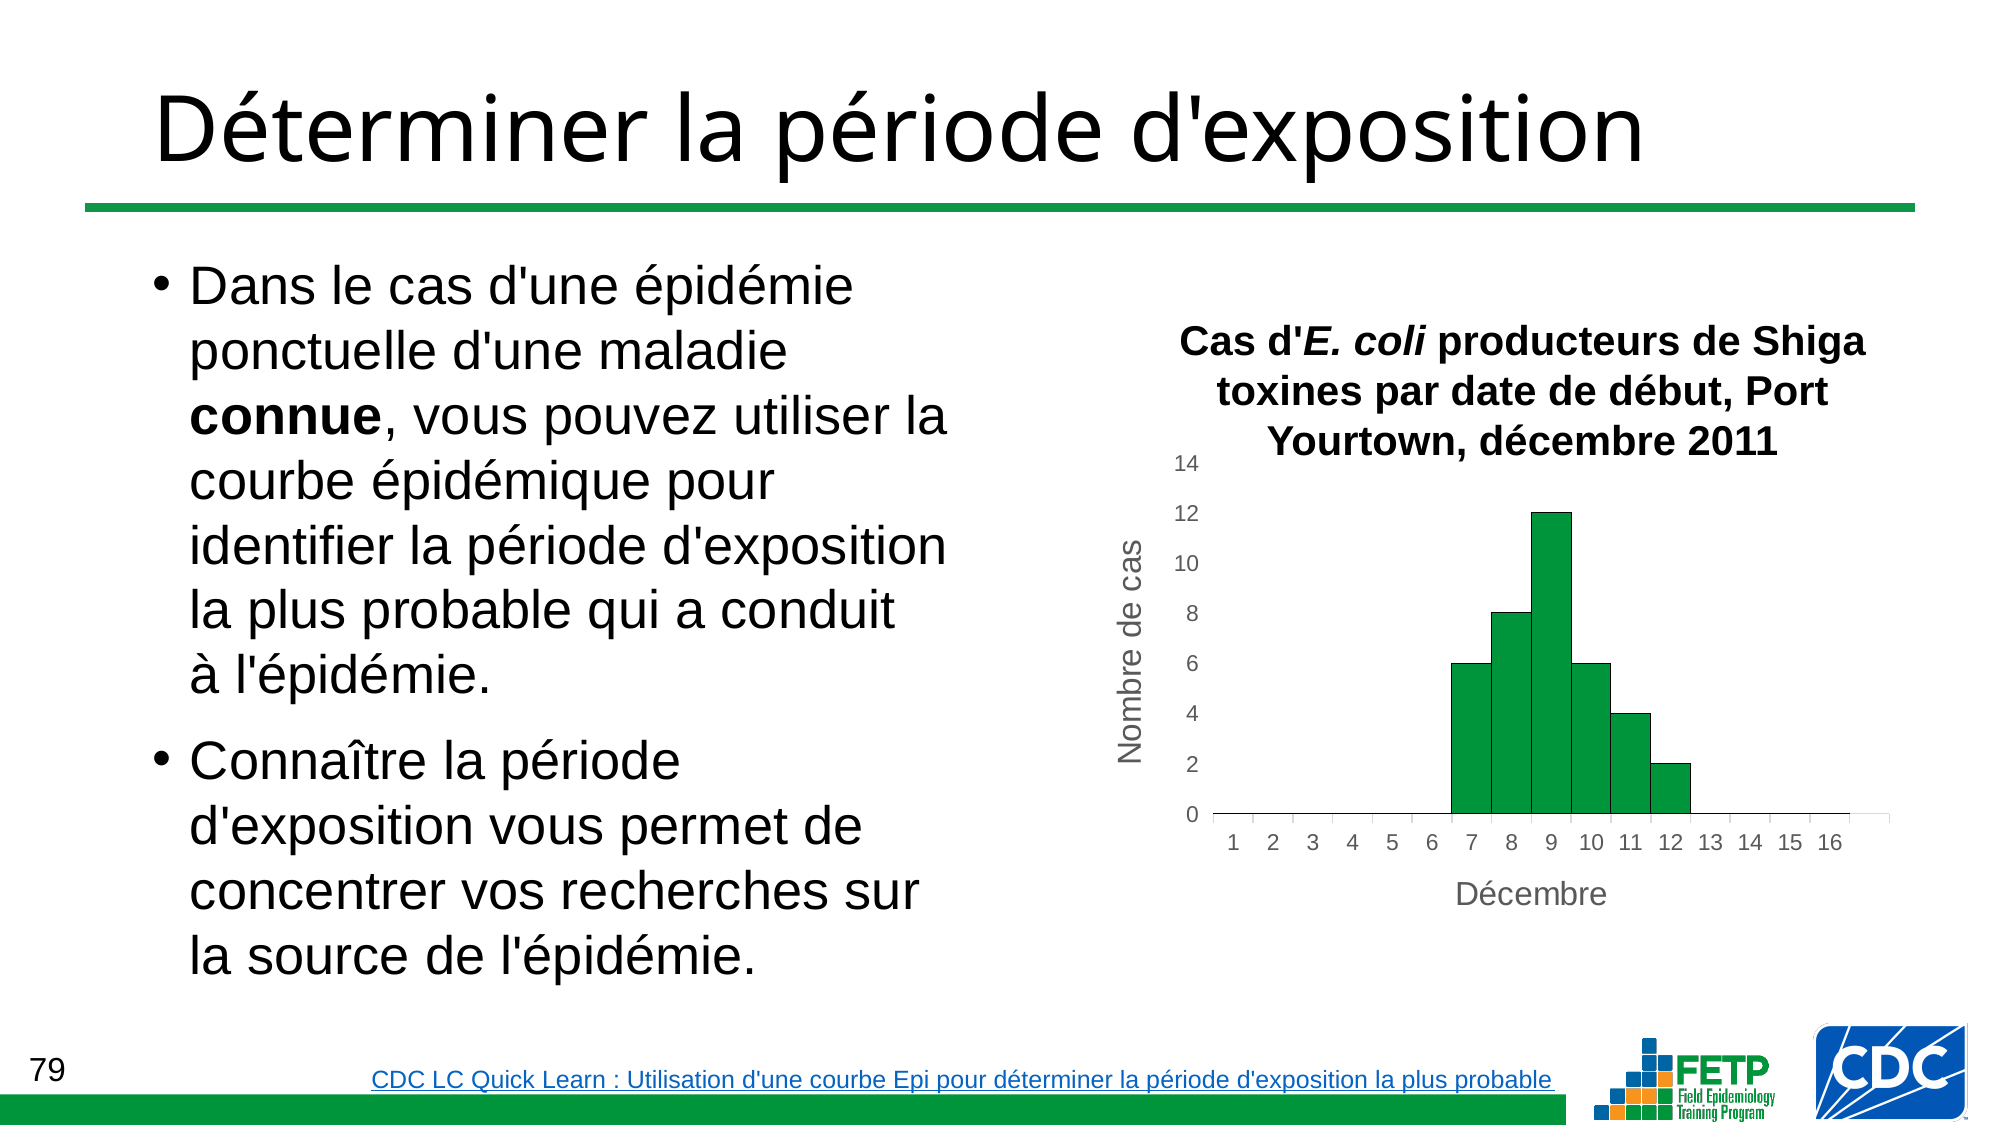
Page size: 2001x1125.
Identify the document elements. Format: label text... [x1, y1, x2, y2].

title Déterminer la période d'exposition [137, 75, 1863, 207]
picture [1594, 1038, 1775, 1122]
text_box Cas d'E. coli producteurs de Shiga toxines par date de début, Port Yourtown, décembre 2011 [1106, 305, 1939, 439]
list CDC LC Quick Learn : Utilisation d'une courbe Epi pour déterminer la période d'exposition la plus probable [265, 1061, 1570, 1073]
chart [1074, 438, 1907, 947]
picture [1813, 1023, 1968, 1122]
list Dans le cas d'une épidémie ponctuelle d'une maladie connue, vous pouvez utiliser la courbe épidémique pour identifier la période d'exposition la plus probable qui a conduit à l'épidémie. Connaître la période d'exposition vous permet de concentrer vos recherches sur la source de l'épidémie. [137, 242, 969, 1004]
